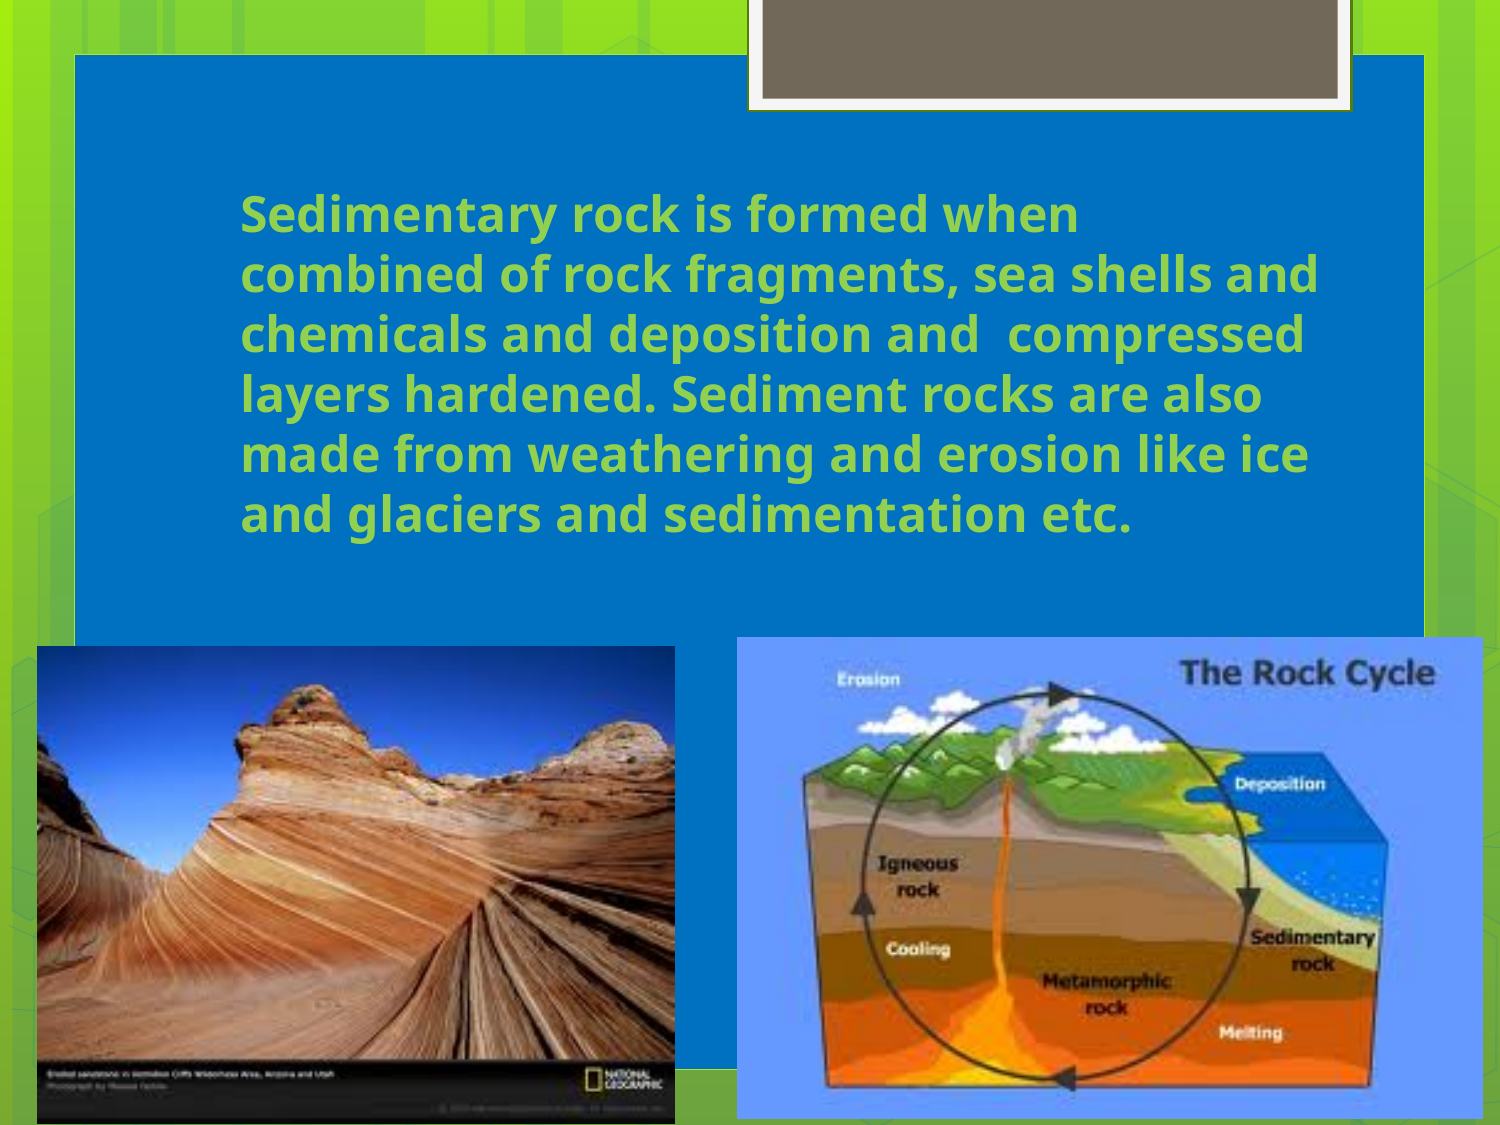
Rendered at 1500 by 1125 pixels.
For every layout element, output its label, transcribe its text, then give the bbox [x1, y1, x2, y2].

list Sedimentary rock is formed when combined of rock fragments, sea shells and chemicals and deposition and compressed layers hardened. Sediment rocks are also made from weathering and erosion like ice and glaciers and sedimentation etc. [225, 174, 1337, 751]
picture [737, 637, 1484, 1119]
picture [37, 646, 676, 1125]
